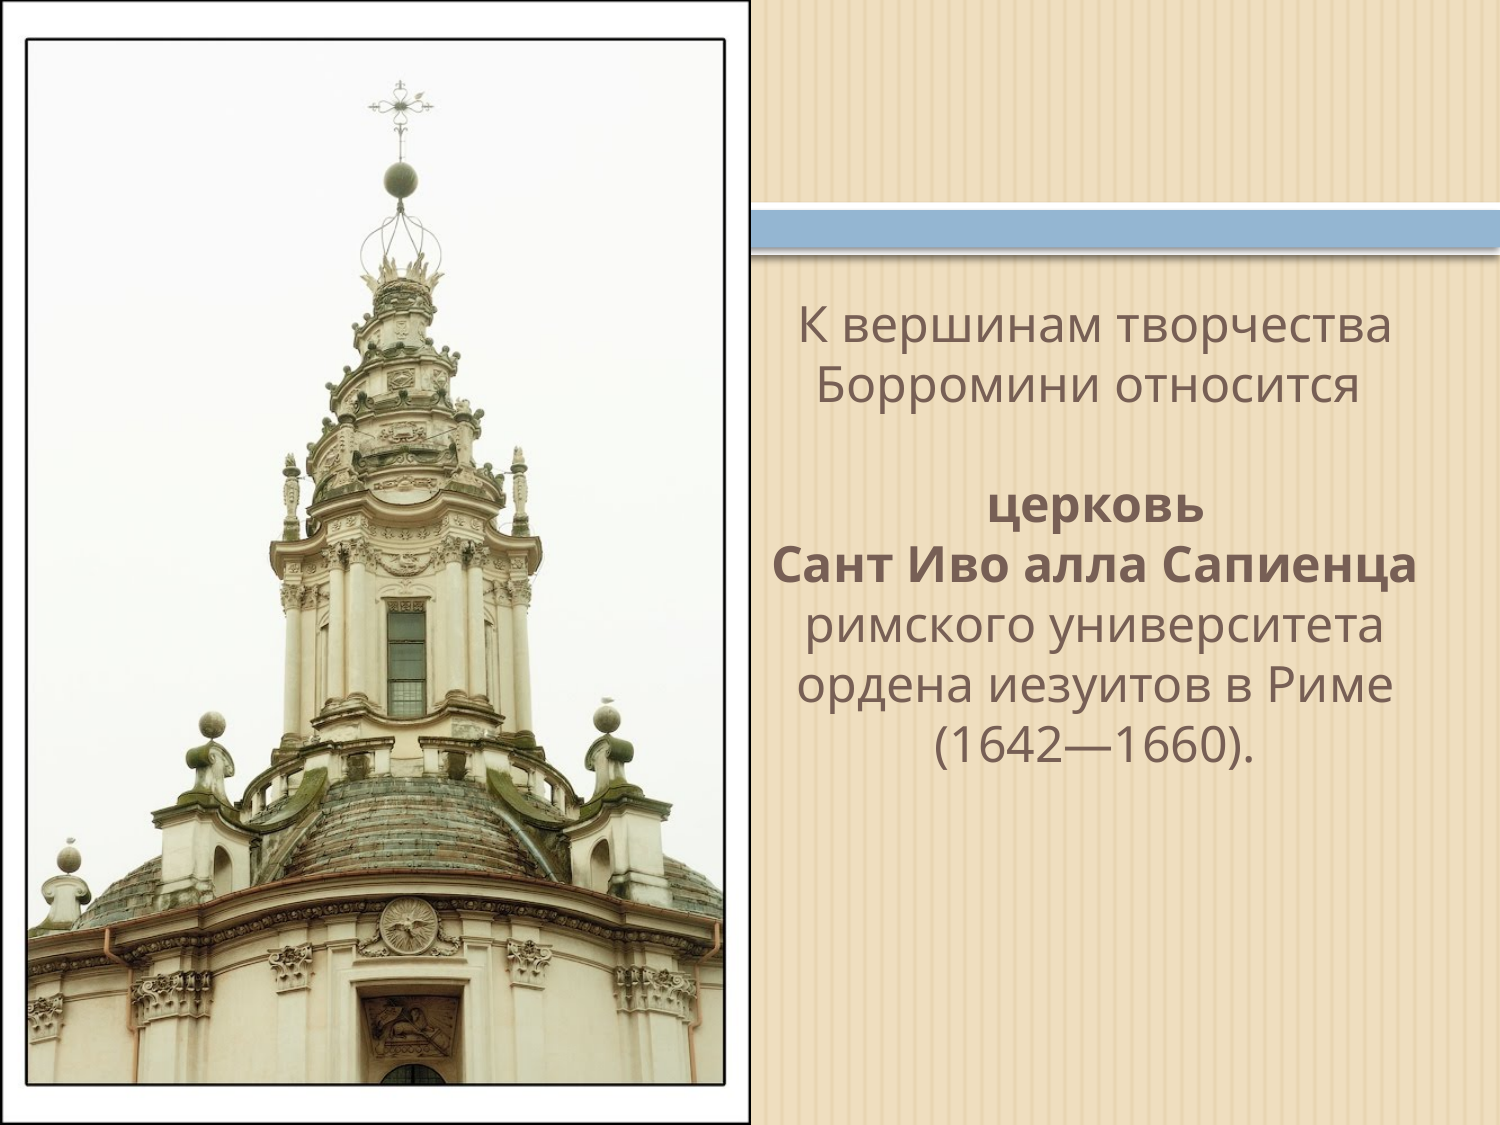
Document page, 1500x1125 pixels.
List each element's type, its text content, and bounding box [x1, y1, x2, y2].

picture [0, 0, 751, 1125]
title К вершинам творчества Борромини относится церковь Сант Иво алла Сапиенца римского университета ордена иезуитов в Риме (1642—1660). [755, 302, 1465, 764]
